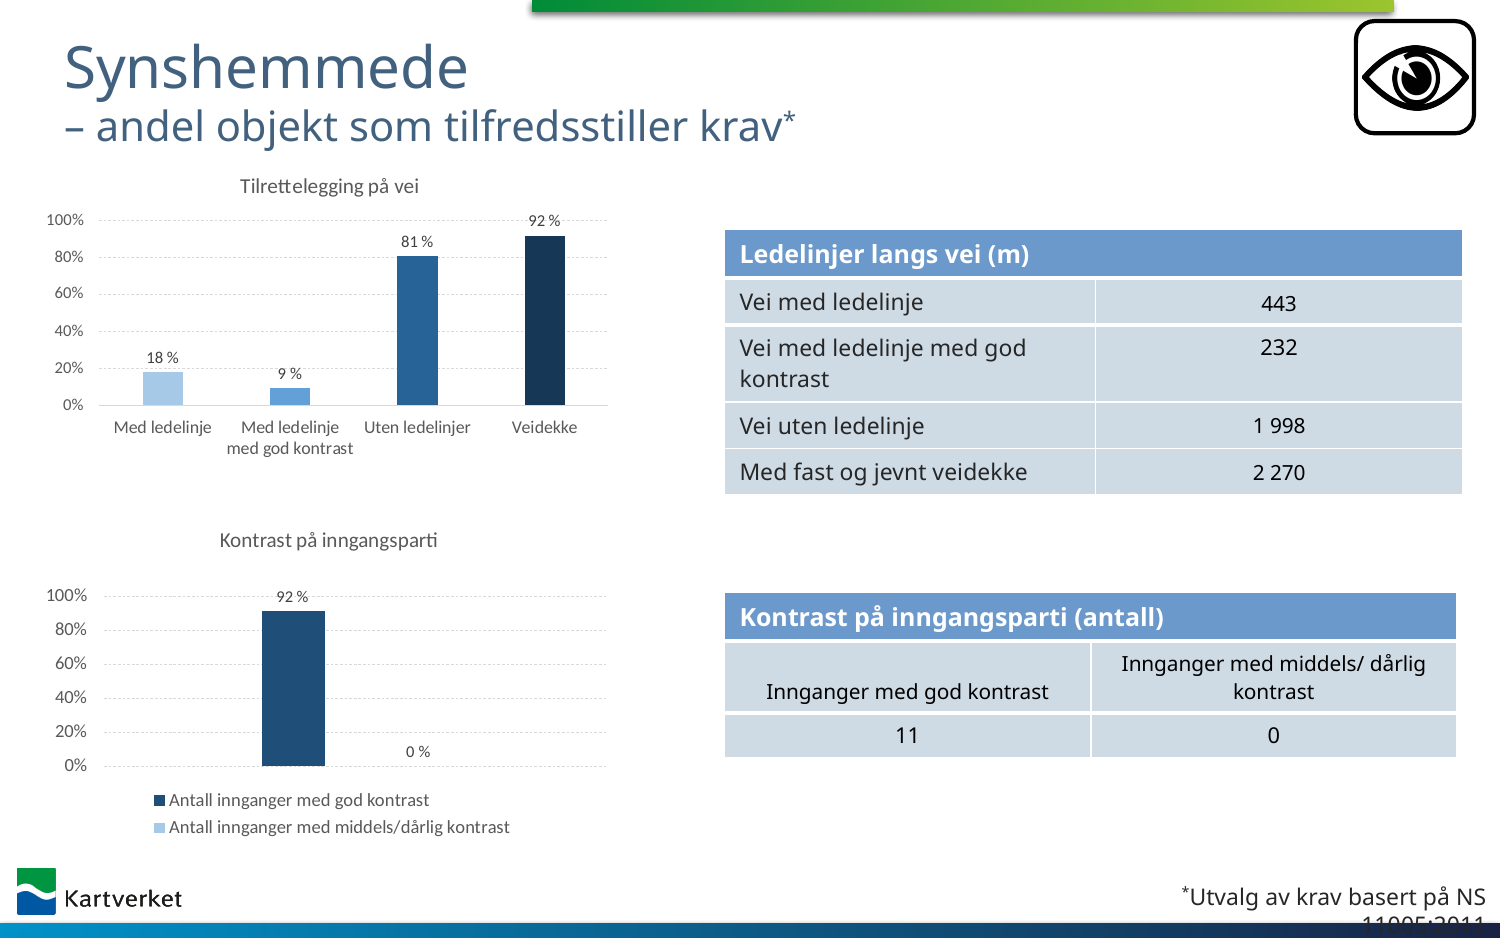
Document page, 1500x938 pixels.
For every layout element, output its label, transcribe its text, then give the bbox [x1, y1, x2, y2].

picture [41, 520, 617, 846]
table_cell Vei med ledelinje [725, 280, 1095, 323]
table_cell 2 270 [1096, 449, 1462, 494]
text_box Synshemmede – andel objekt som tilfredsstiller krav* [49, 24, 1431, 158]
text_box *Utvalg av krav basert på NS 11005:2011 [1068, 873, 1500, 938]
table_cell Med fast og jevnt veidekke [725, 449, 1095, 494]
table_header Kontrast på inngangsparti (antall) [725, 593, 1456, 639]
picture [41, 166, 618, 492]
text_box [1355, 20, 1475, 134]
table_cell 1 998 [1096, 403, 1462, 448]
table_cell 443 [1096, 280, 1462, 323]
table_cell Innganger med god kontrast [725, 643, 1090, 711]
table_cell 0 [1092, 715, 1456, 757]
table_cell Vei uten ledelinje [725, 403, 1095, 448]
table_cell 232 [1096, 327, 1462, 401]
table_cell 11 [725, 715, 1090, 757]
table_cell Innganger med middels/ dårlig kontrast [1092, 643, 1456, 711]
table_header Ledelinjer langs vei (m) [725, 230, 1462, 276]
table_cell Vei med ledelinje med god kontrast [725, 327, 1095, 401]
